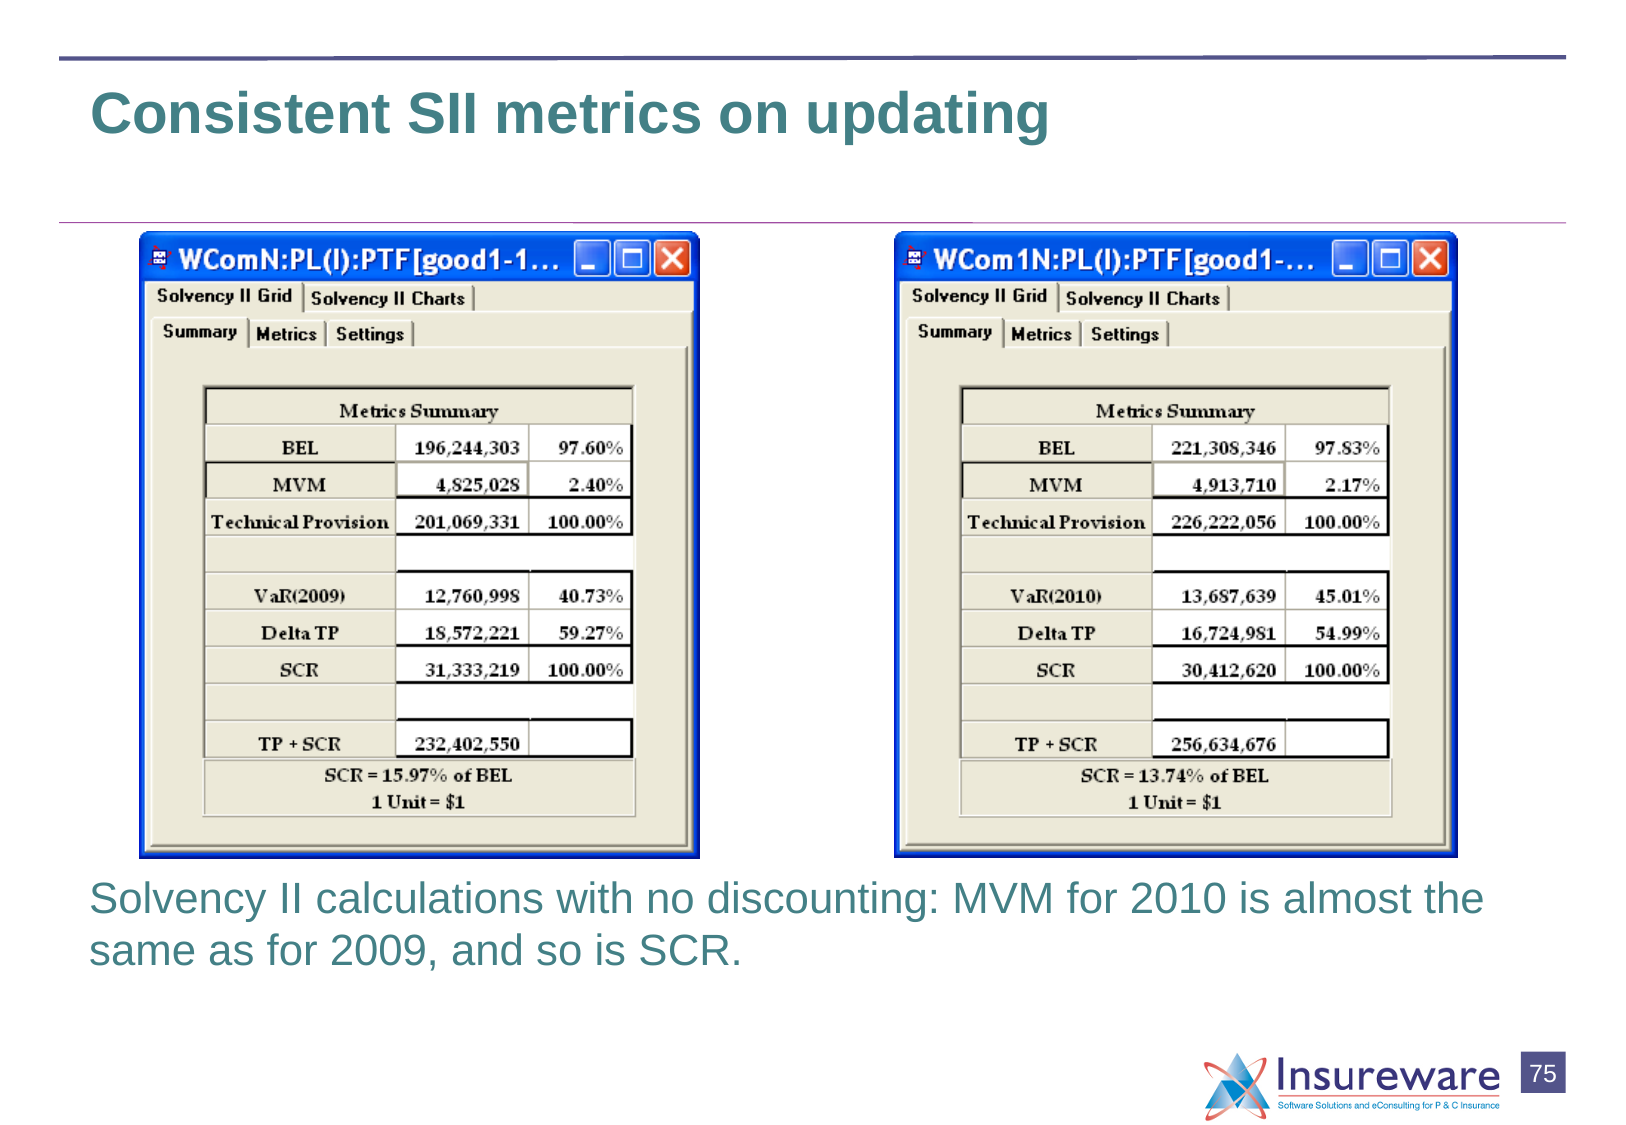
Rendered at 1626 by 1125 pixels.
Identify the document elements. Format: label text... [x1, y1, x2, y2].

slide_number 74 [1520, 1051, 1566, 1093]
picture [1202, 1071, 1500, 1122]
title Consistent SII metrics on updating [90, 79, 1568, 204]
picture [138, 231, 700, 860]
list Solvency II calculations with no discounting: MVM for 2010 is almost the same as for 2009, and so is SCR. [32, 869, 1522, 1071]
picture [893, 231, 1458, 858]
